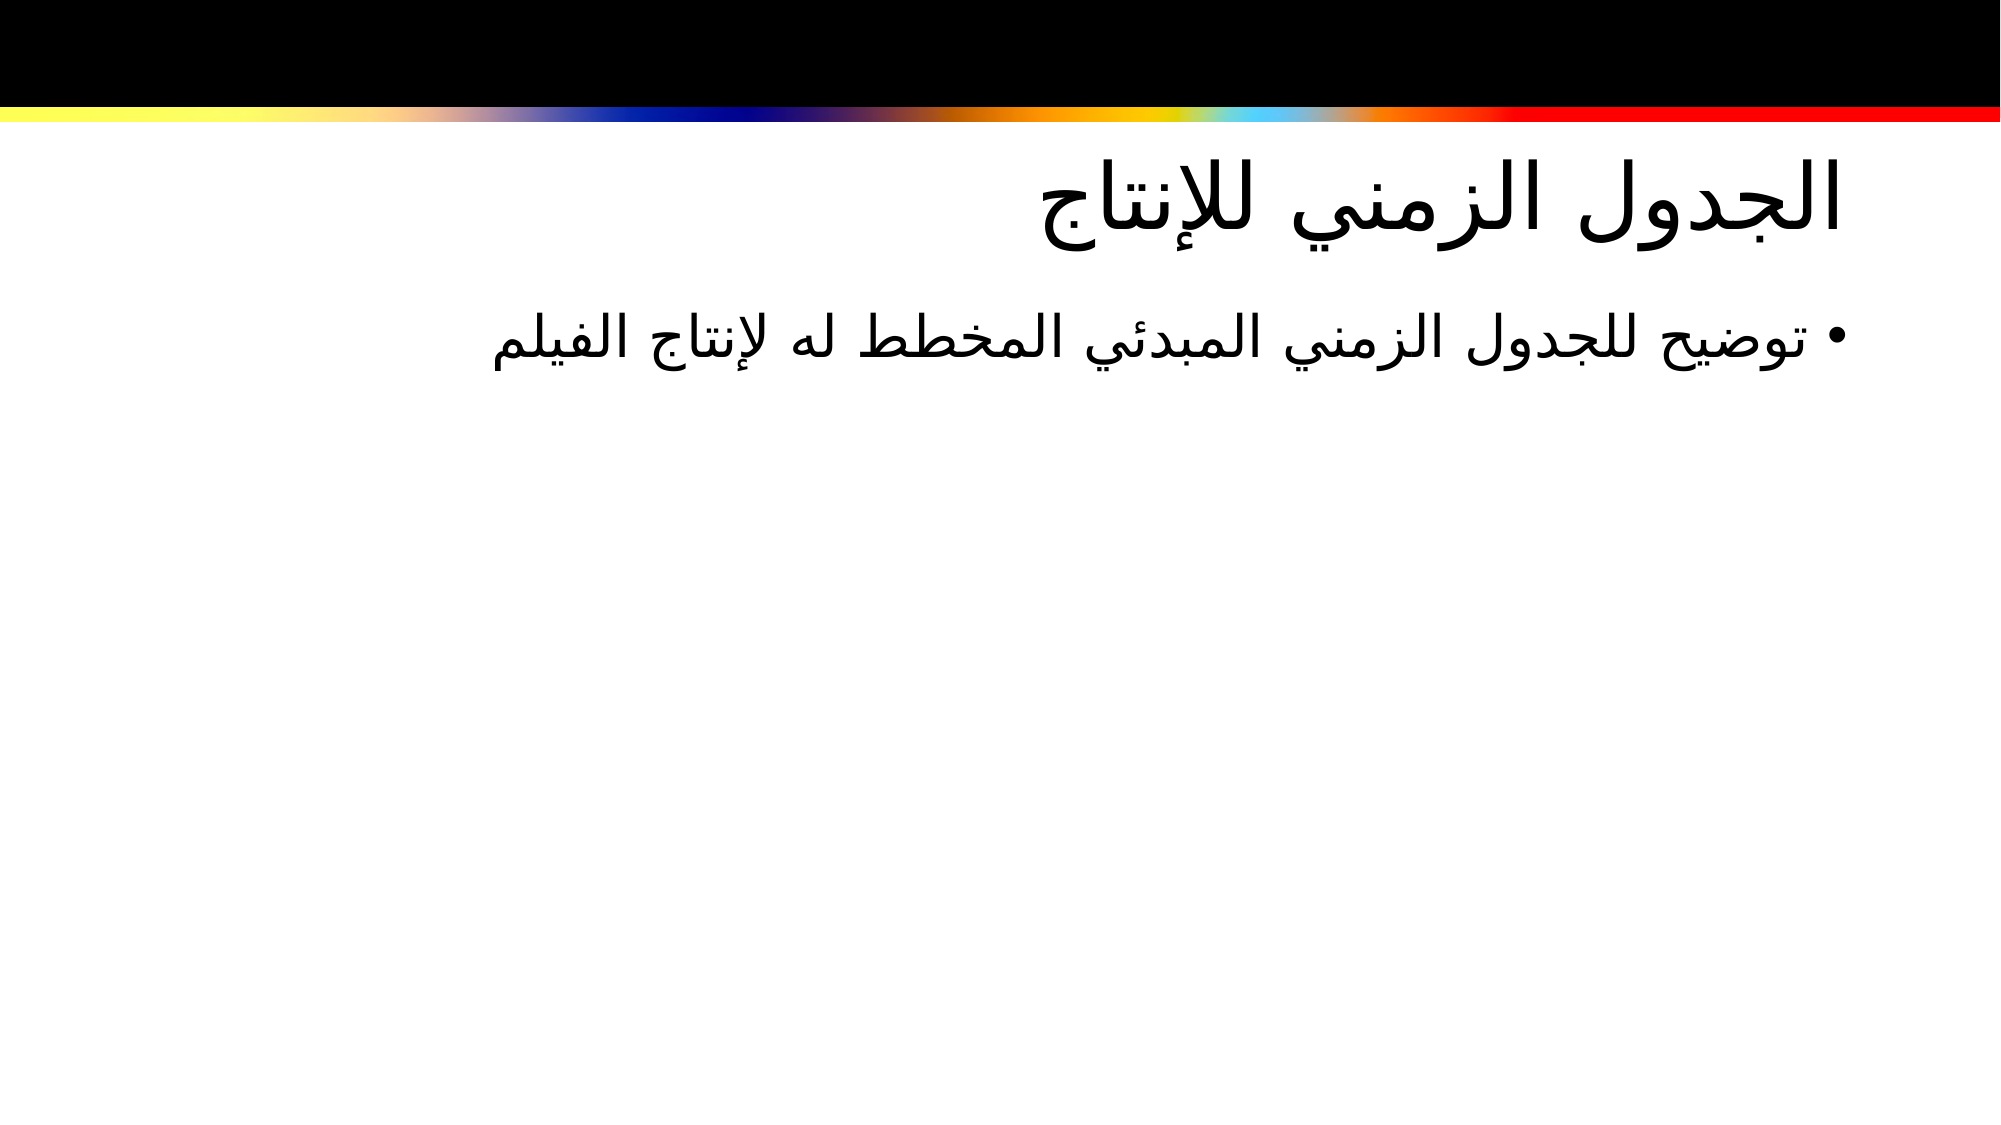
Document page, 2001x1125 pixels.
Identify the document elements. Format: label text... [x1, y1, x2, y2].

title الجدول الزمني للإنتاج [137, 143, 1863, 299]
picture [0, 107, 2001, 122]
list توضيح للجدول الزمني المبدئي المخطط له لإنتاج الفيلم [137, 299, 1863, 1014]
